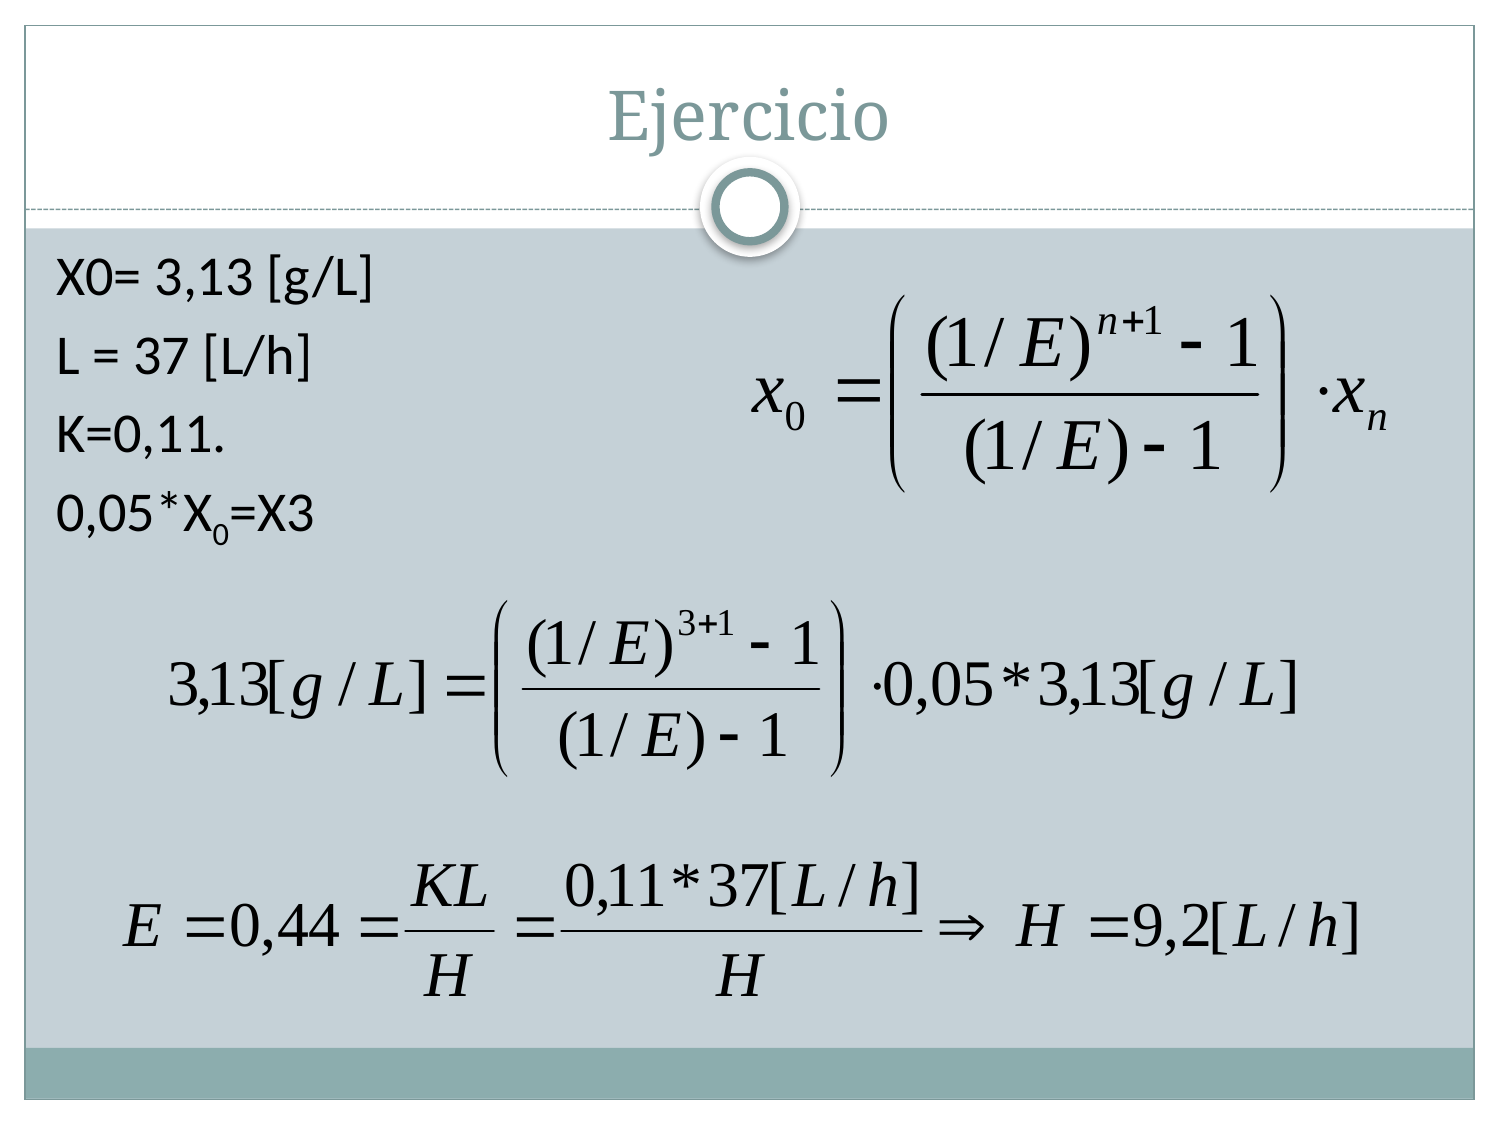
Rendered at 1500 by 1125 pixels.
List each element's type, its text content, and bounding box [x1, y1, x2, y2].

title Ejercicio [49, 37, 1450, 162]
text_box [159, 585, 1306, 793]
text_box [111, 845, 1371, 1011]
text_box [737, 278, 1400, 511]
text_box X0= 3,13 [g/L] L = 37 [L/h] K=0,11. 0,05*X0=X3 [41, 231, 1437, 615]
